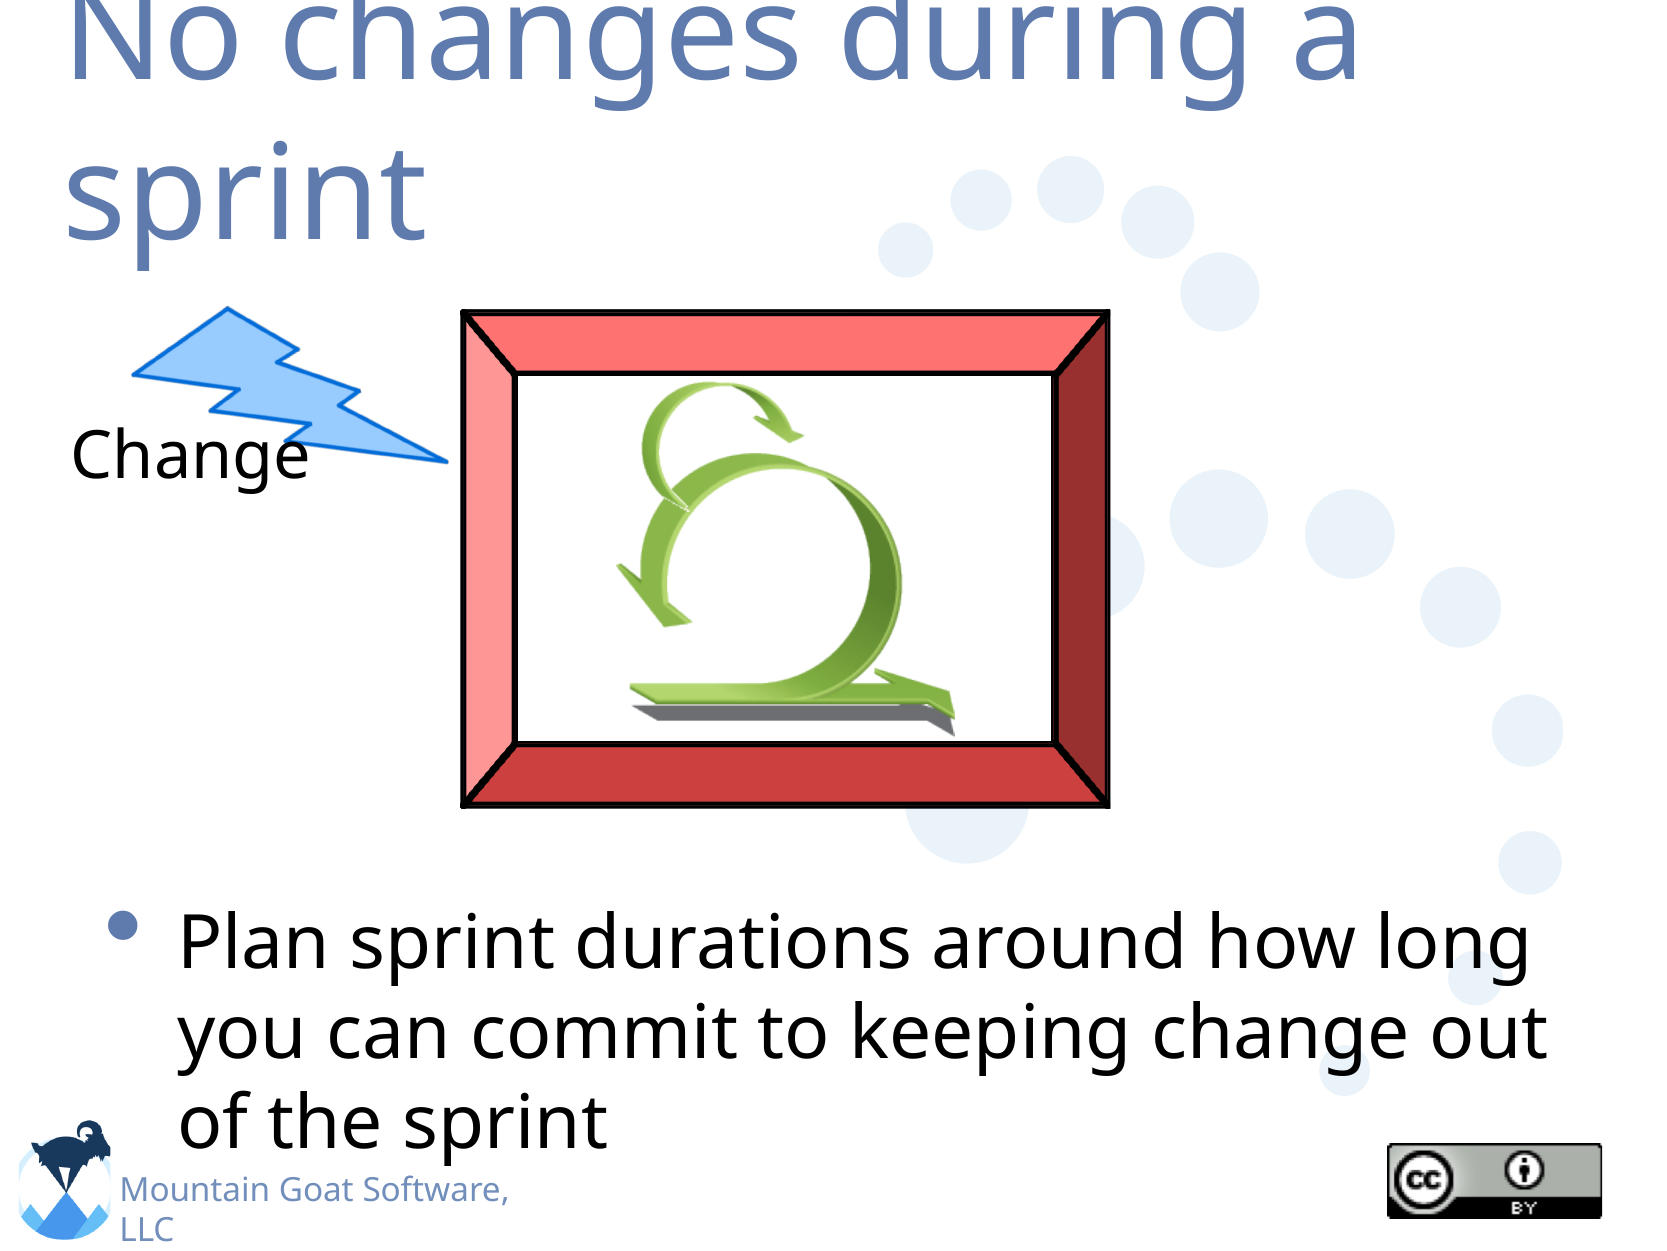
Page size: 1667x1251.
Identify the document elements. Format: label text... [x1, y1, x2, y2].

list Plan sprint durations around how long you can commit to keeping change out of the sprint [55, 886, 1609, 1097]
picture [111, 251, 458, 551]
text_box Change [64, 405, 135, 499]
picture [1387, 1143, 1603, 1219]
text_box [458, 308, 1111, 811]
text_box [615, 380, 955, 738]
title No changes during a sprint [55, 18, 1609, 195]
picture [18, 1120, 111, 1240]
